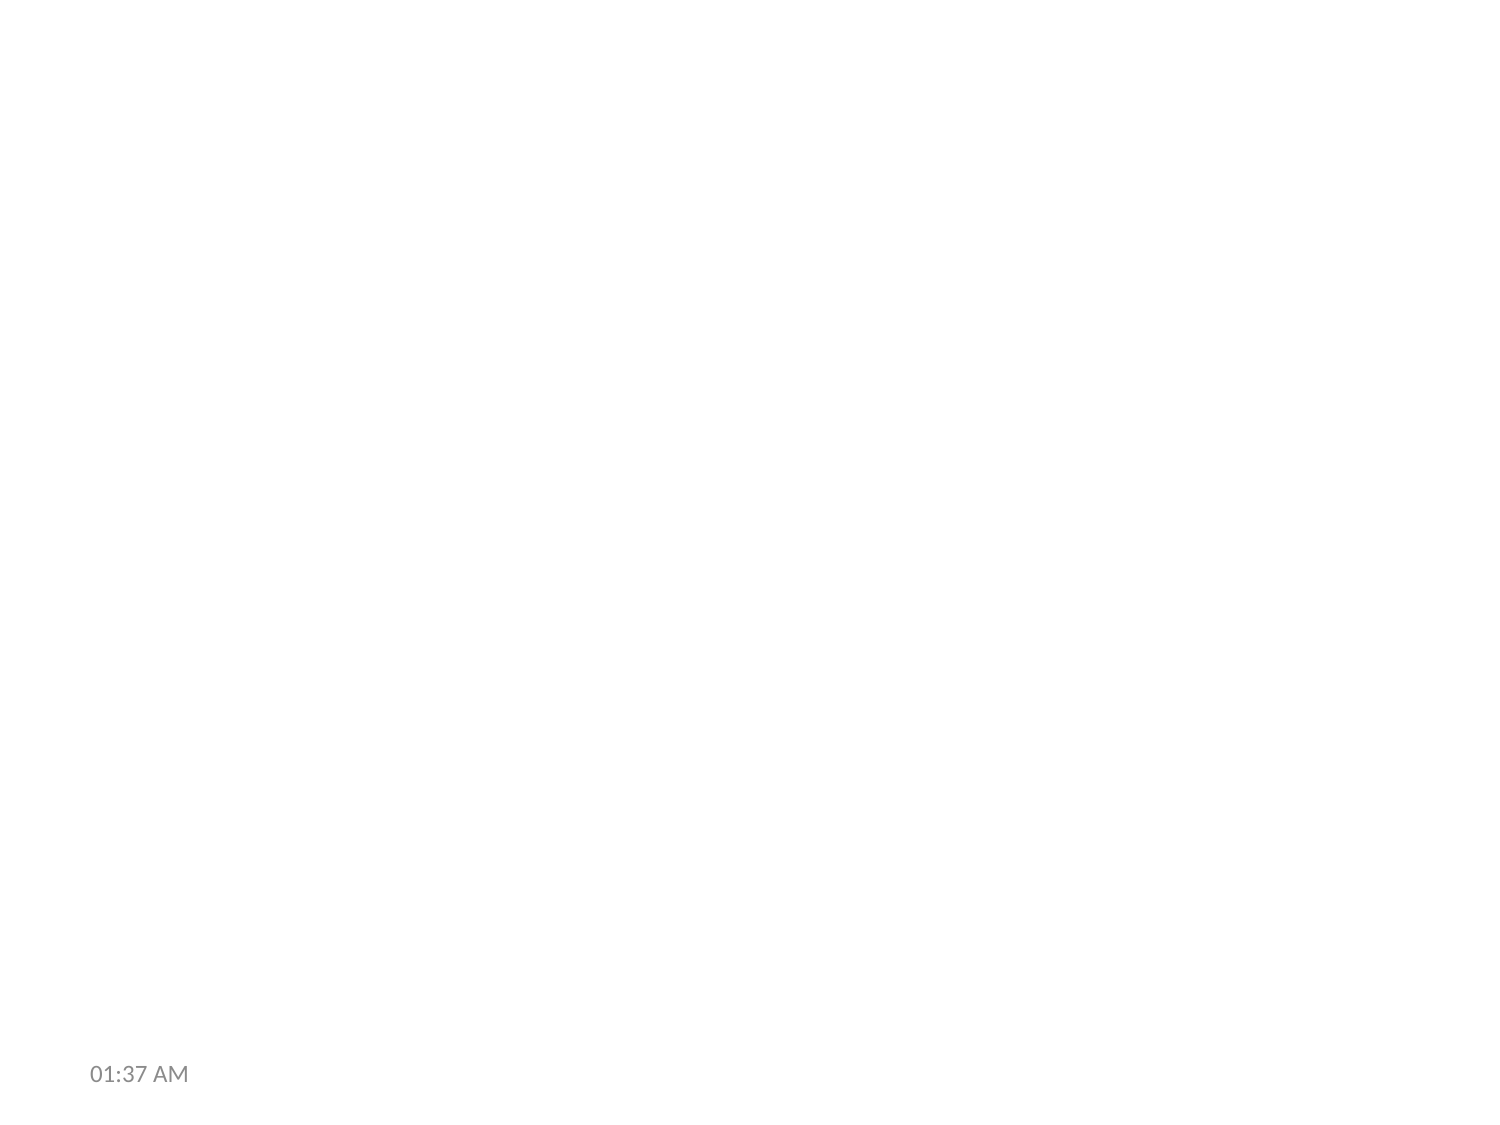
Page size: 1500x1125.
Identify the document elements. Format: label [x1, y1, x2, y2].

slide_number [75, 1042, 425, 1103]
